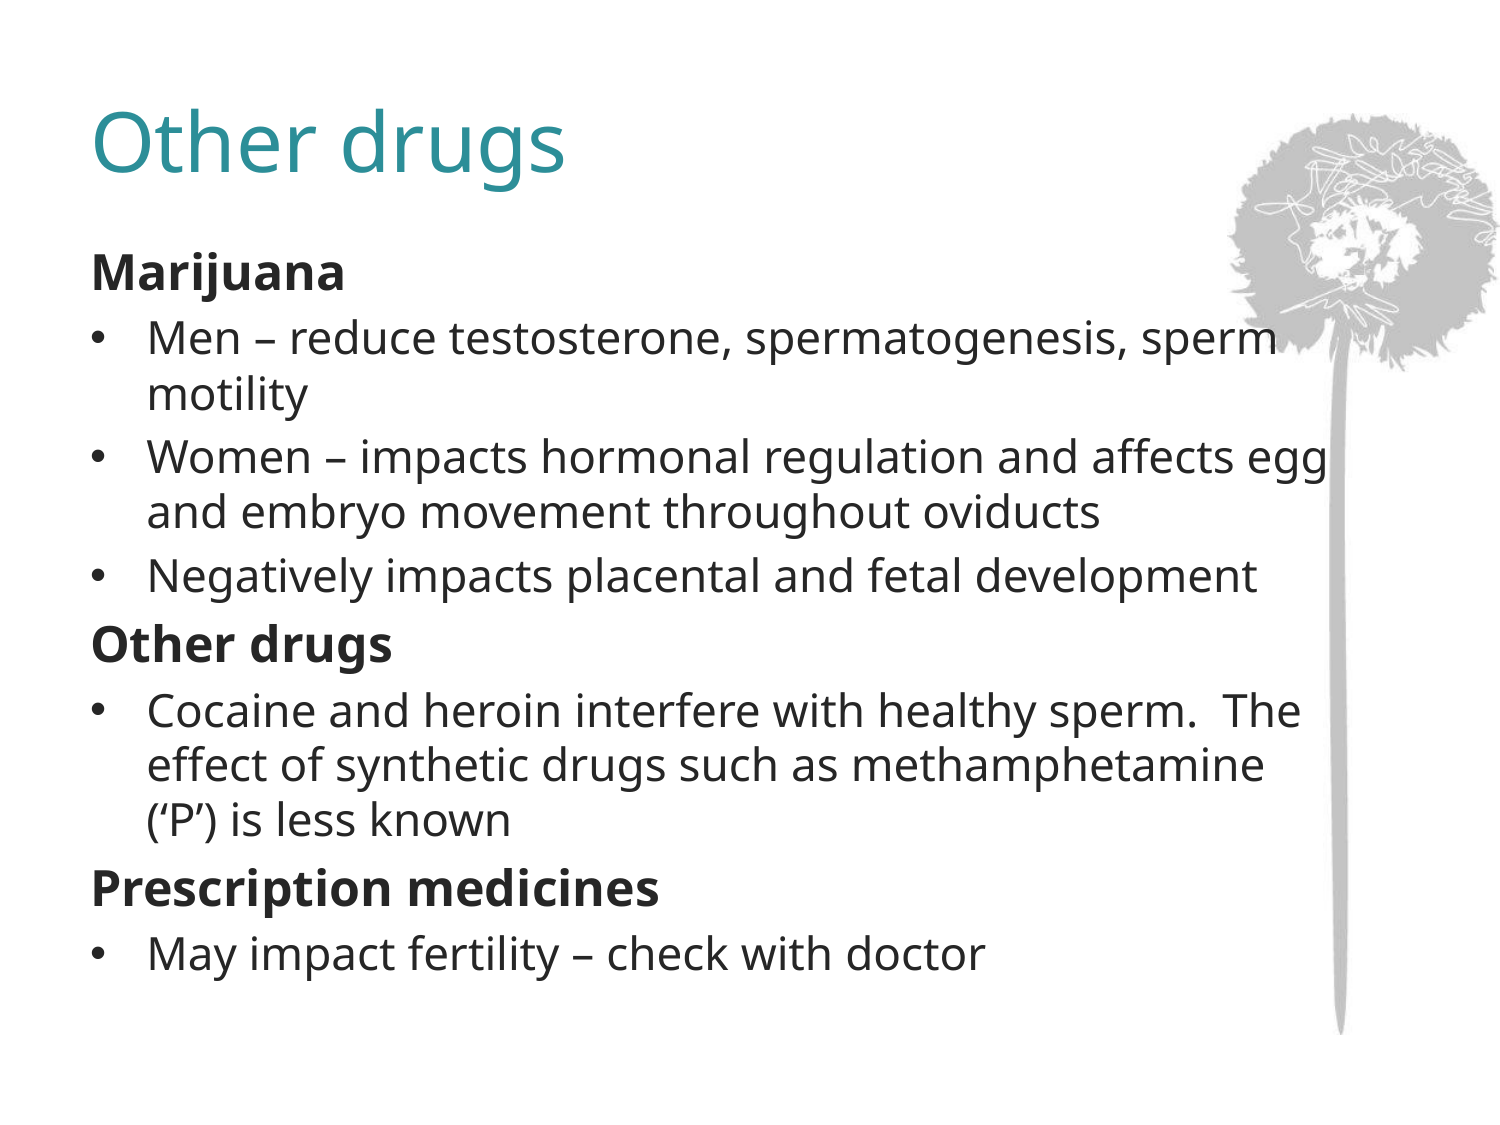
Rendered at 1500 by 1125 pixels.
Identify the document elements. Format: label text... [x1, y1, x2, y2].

picture [1365, 113, 1500, 1035]
list Marijuana Men – reduce testosterone, spermatogenesis, sperm motility Women – impacts hormonal regulation and affects egg and embryo movement throughout oviducts Negatively impacts placental and fetal development Other drugs Cocaine and heroin interfere with healthy sperm. The effect of synthetic drugs such as methamphetamine (‘P’) is less known Prescription medicines May impact fertility – check with doctor [75, 232, 1365, 1035]
title Other drugs [75, 45, 1425, 233]
